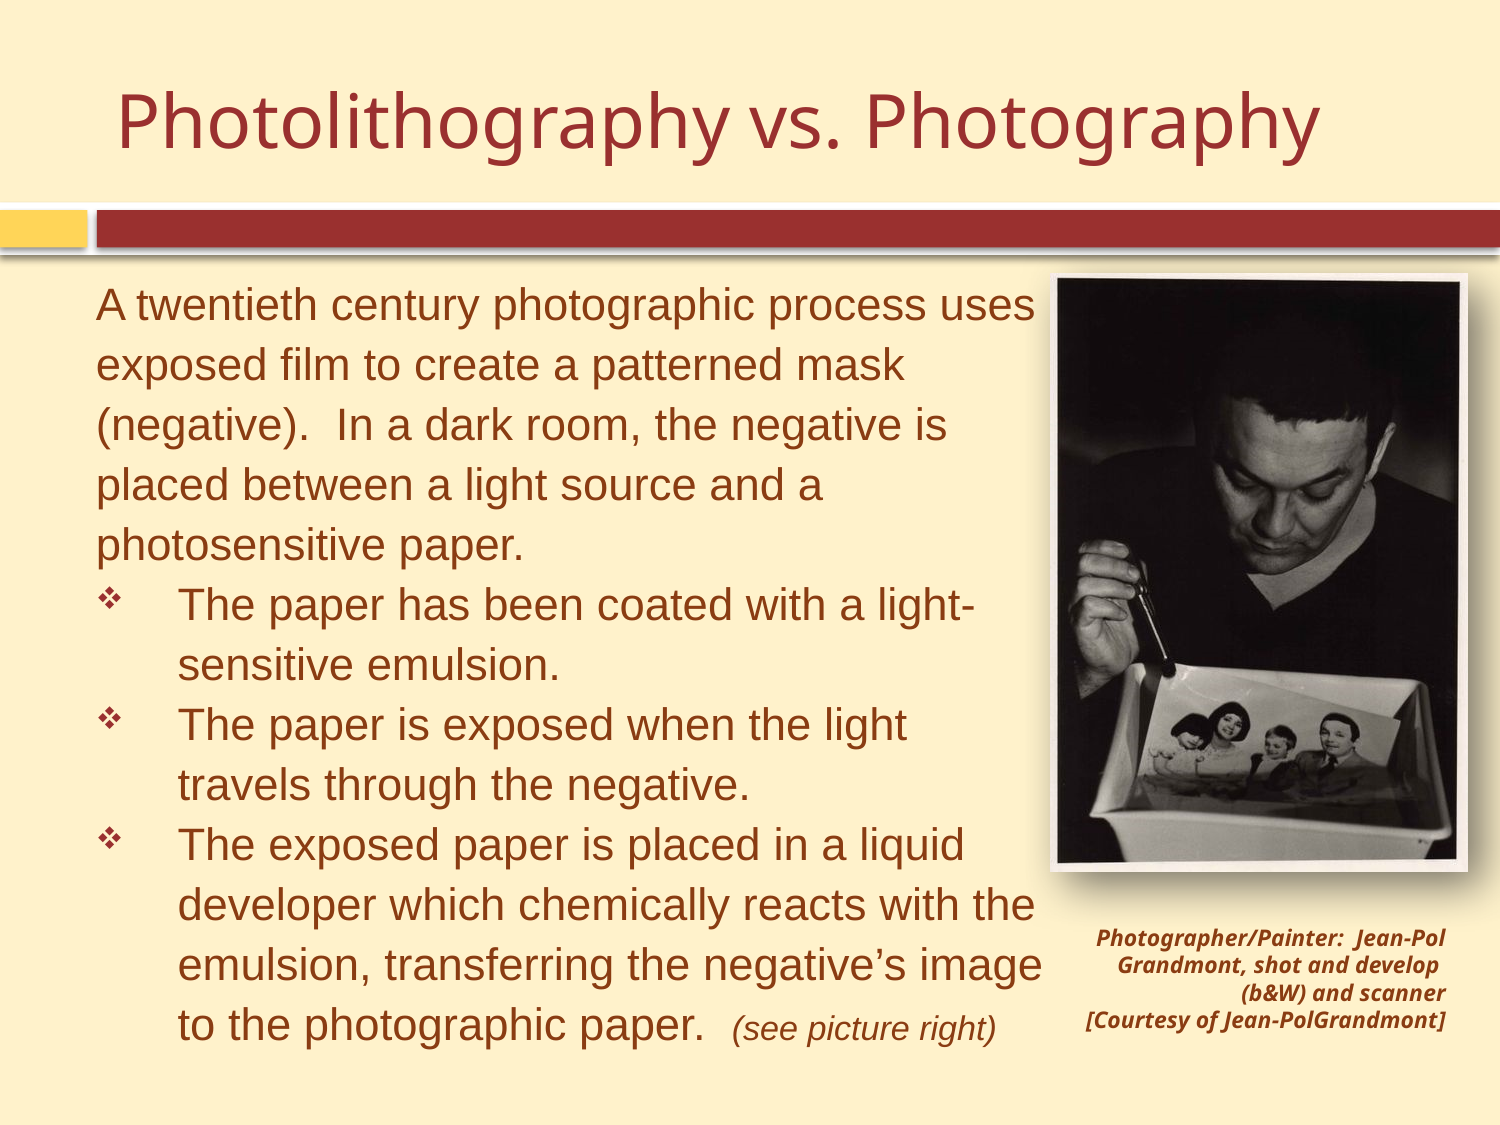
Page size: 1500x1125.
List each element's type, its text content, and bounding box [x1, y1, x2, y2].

text_box Photographer/Painter: Jean-Pol Grandmont, shot and develop (b&W) and scanner [Courtesy of Jean-PolGrandmont] [1024, 916, 1461, 1041]
list A twentieth century photographic process uses exposed film to create a patterned mask (negative). In a dark room, the negative is placed between a light source and a photosensitive paper. The paper has been coated with a light-sensitive emulsion. The paper is exposed when the light travels through the negative. The exposed paper is placed in a liquid developer which chemically reacts with the emulsion, transferring the negative’s image to the photographic paper. (see picture right) [80, 262, 1060, 1076]
picture [1050, 273, 1468, 872]
title Photolithography vs. Photography [100, 37, 1438, 200]
